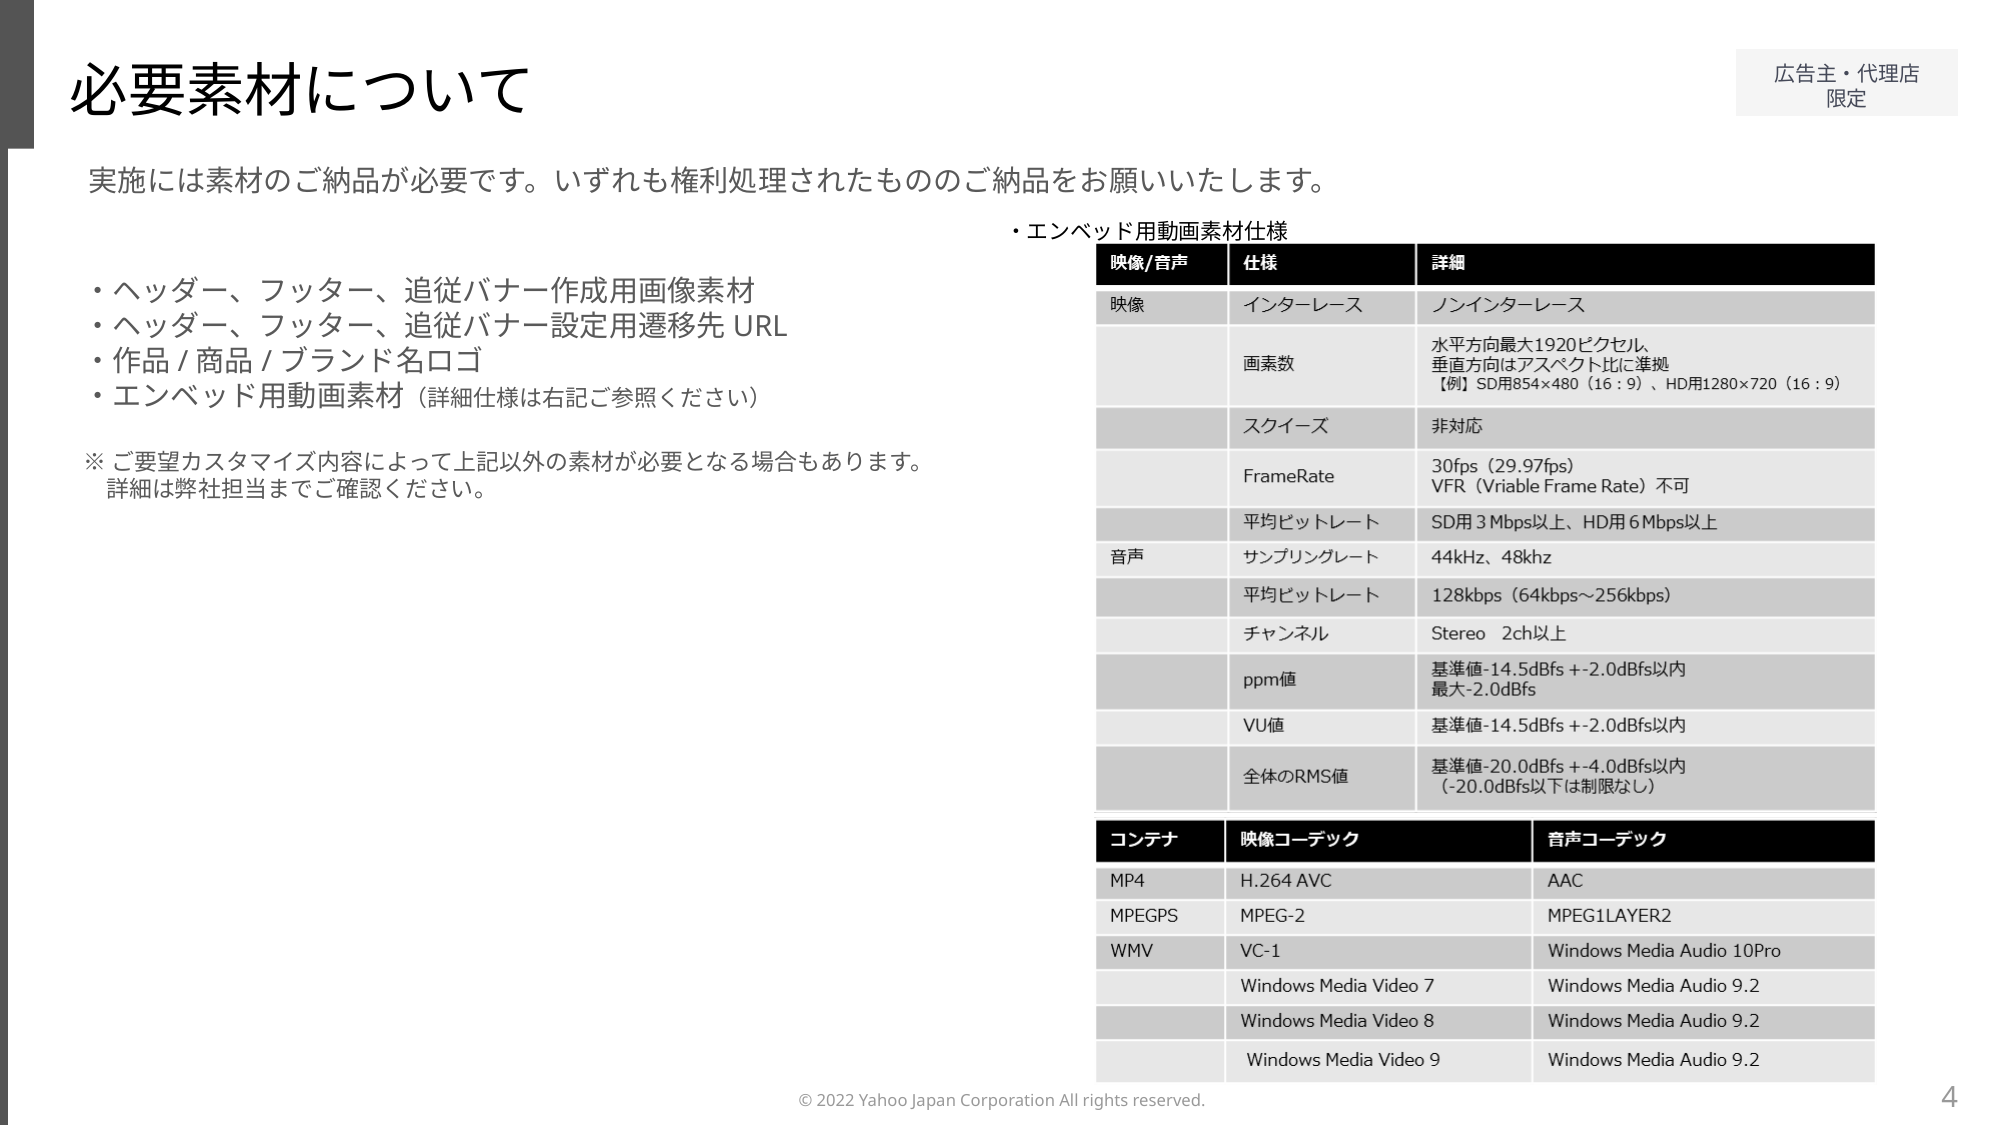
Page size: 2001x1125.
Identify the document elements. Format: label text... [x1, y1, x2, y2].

picture [1094, 241, 1880, 1086]
slide_number 4 [1803, 1070, 1973, 1125]
text_box ・エンベッド用動画素材仕様 [990, 210, 1569, 252]
text_box ・ヘッダー、フッター、追従バナー作成用画像素材 ・ヘッダー、フッター、追従バナー設定用遷移先URL ・作品/商品/ブランド名ロゴ ・エンベッド用動画素材（詳細仕様は右記ご参照ください） ※ご要望カスタマイズ内容によって上記以外の素材が必要となる場合もあります。 詳細は弊社担当までご確認ください。 [68, 265, 1012, 510]
list 必要素材について [54, 21, 1656, 155]
text_box 実施には素材のご納品が必要です。いずれも権利処理されたもののご納品をお願いいたします。 [73, 155, 1551, 240]
